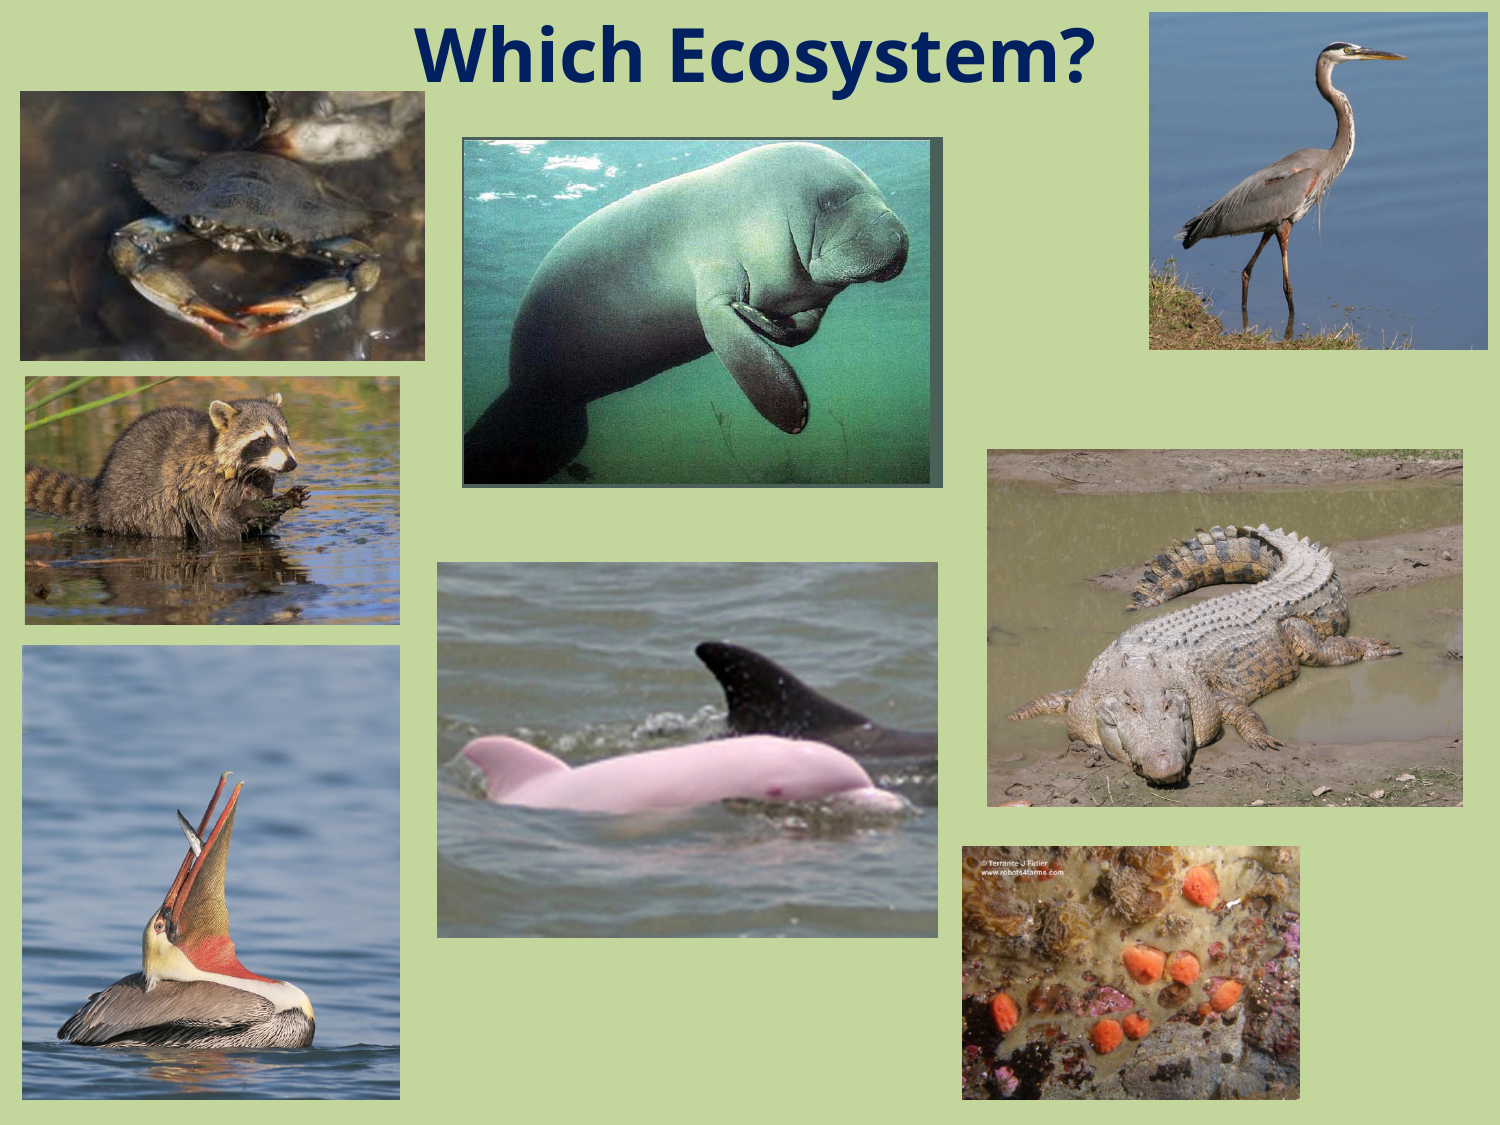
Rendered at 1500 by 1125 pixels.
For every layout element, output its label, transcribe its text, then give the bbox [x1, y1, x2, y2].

picture [437, 562, 938, 938]
picture [1149, 12, 1488, 351]
text_box Which Ecosystem? [399, 0, 1175, 285]
picture [987, 449, 1463, 807]
picture [22, 645, 401, 1101]
picture [20, 91, 426, 362]
picture [462, 137, 943, 488]
picture [962, 846, 1301, 1101]
picture [24, 375, 401, 626]
